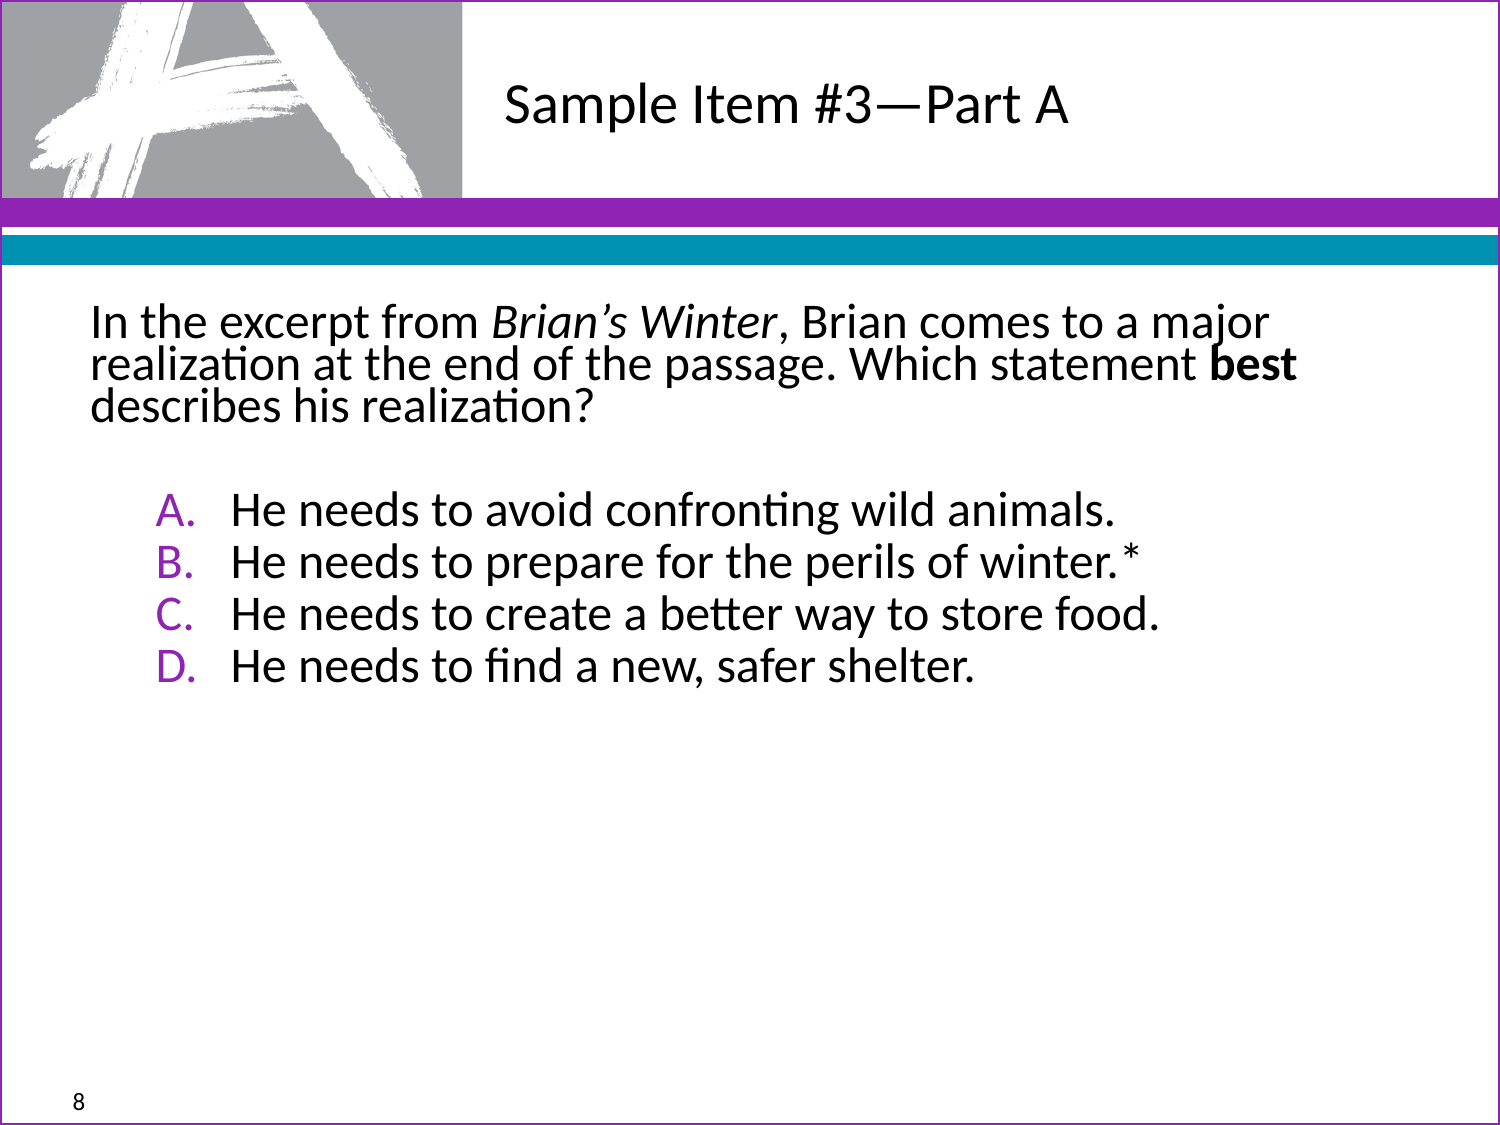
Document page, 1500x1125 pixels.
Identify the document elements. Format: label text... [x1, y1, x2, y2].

list In the excerpt from Brian’s Winter, Brian comes to a major realization at the end of the passage. Which statement best describes his realization? He needs to avoid confronting wild animals. He needs to prepare for the perils of winter.* He needs to create a better way to store food. He needs to find a new, safer shelter. [75, 262, 1425, 1075]
picture [2, 2, 462, 198]
slide_number 8 [0, 1077, 100, 1125]
title Sample Item #3—Part A [462, 0, 1500, 200]
